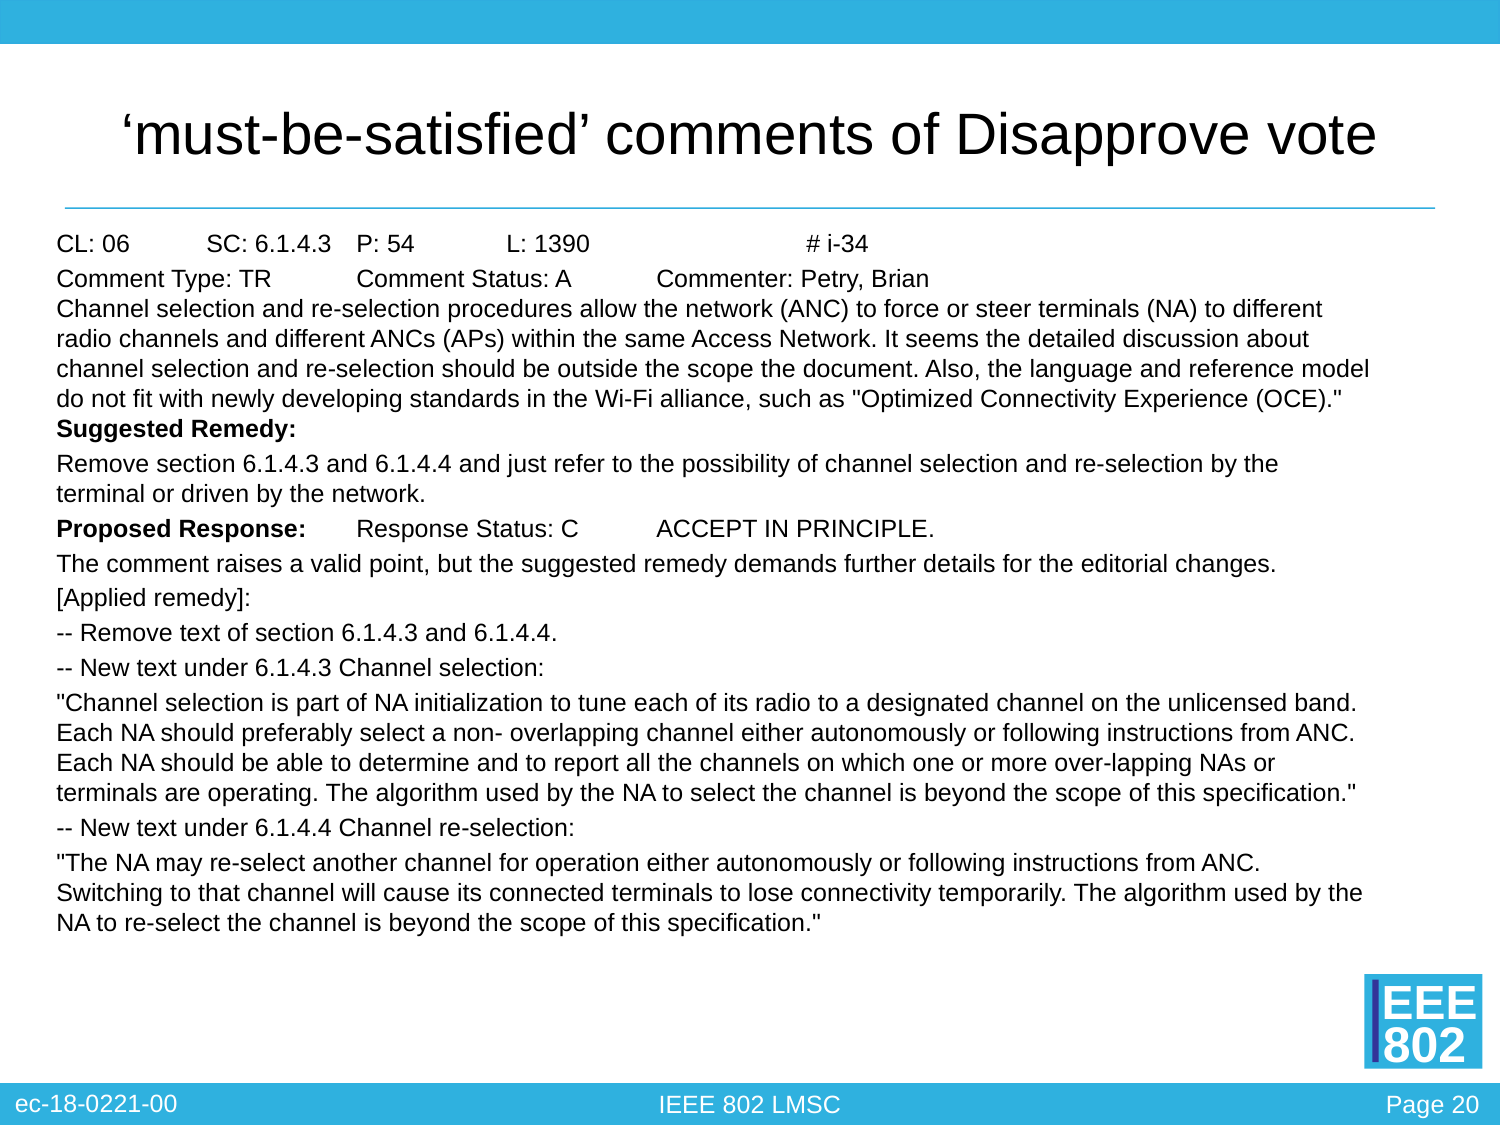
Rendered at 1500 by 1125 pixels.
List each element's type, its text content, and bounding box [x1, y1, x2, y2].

list CL: 06 SC: 6.1.4.3 P: 54 L: 1390 # i-34 Comment Type: TR Comment Status: A Commenter: Petry, Brian Channel selection and re-selection procedures allow the network (ANC) to force or steer terminals (NA) to different radio channels and different ANCs (APs) within the same Access Network. It seems the detailed discussion about channel selection and re-selection should be outside the scope the document. Also, the language and reference model do not fit with newly developing standards in the Wi-Fi alliance, such as "Optimized Connectivity Experience (OCE)." Suggested Remedy: Remove section 6.1.4.3 and 6.1.4.4 and just refer to the possibility of channel selection and re-selection by the terminal or driven by the network. Proposed Response: Response Status: C ACCEPT IN PRINCIPLE. The comment raises a valid point, but the suggested remedy demands further details for the editorial changes. [Applied remedy]: -- Remove text of section 6.1.4.3 and 6.1.4.4. -- New text under 6.1.4.3 Channel selection: "Channel selection is part of NA initialization to tune each of its radio to a designated channel on the unlicensed band. Each NA should preferably select a non- overlapping channel either autonomously or following instructions from ANC. Each NA should be able to determine and to report all the channels on which one or more over-lapping NAs or terminals are operating. The algorithm used by the NA to select the channel is beyond the scope of this specification." -- New text under 6.1.4.4 Channel re-selection: "The NA may re-select another channel for operation either autonomously or following instructions from ANC. Switching to that channel will cause its connected terminals to lose connectivity temporarily. The algorithm used by the NA to re-select the channel is beyond the scope of this specification." [41, 220, 1392, 1063]
title ‘must-be-satisfied’ comments of Disapprove vote [75, 66, 1425, 197]
